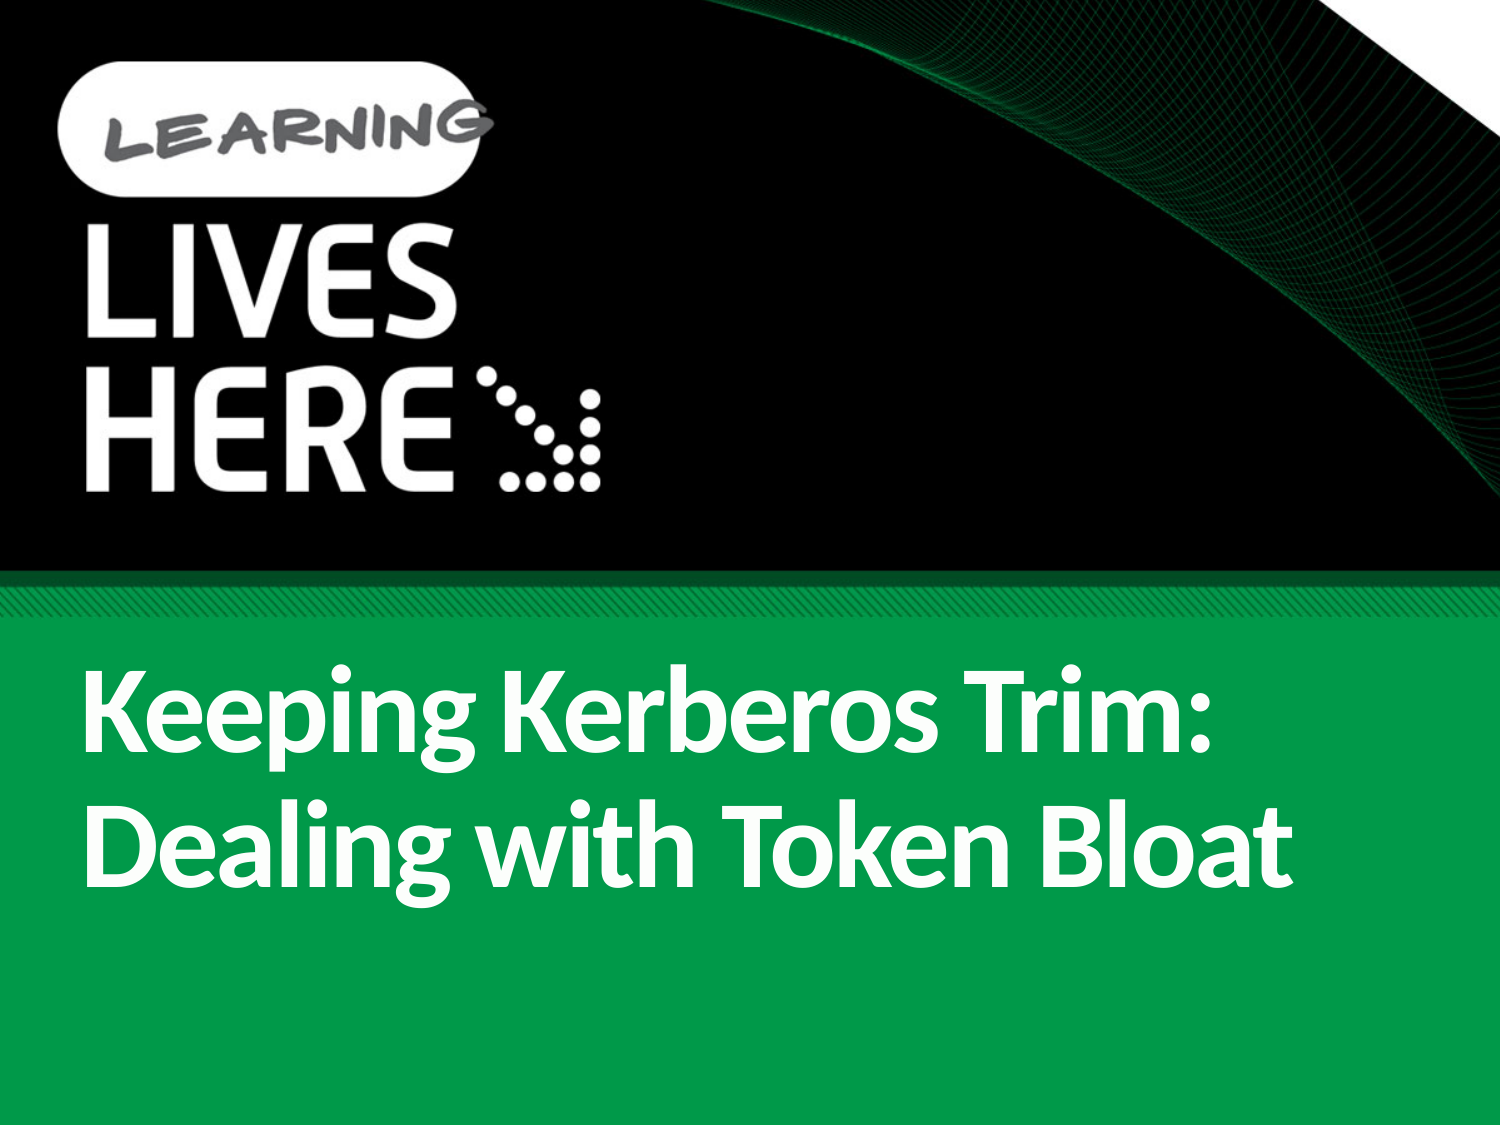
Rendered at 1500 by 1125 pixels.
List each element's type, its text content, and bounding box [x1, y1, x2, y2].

title Keeping Kerberos Trim: Dealing with Token Bloat [80, 644, 1380, 864]
picture [0, 0, 1500, 1125]
